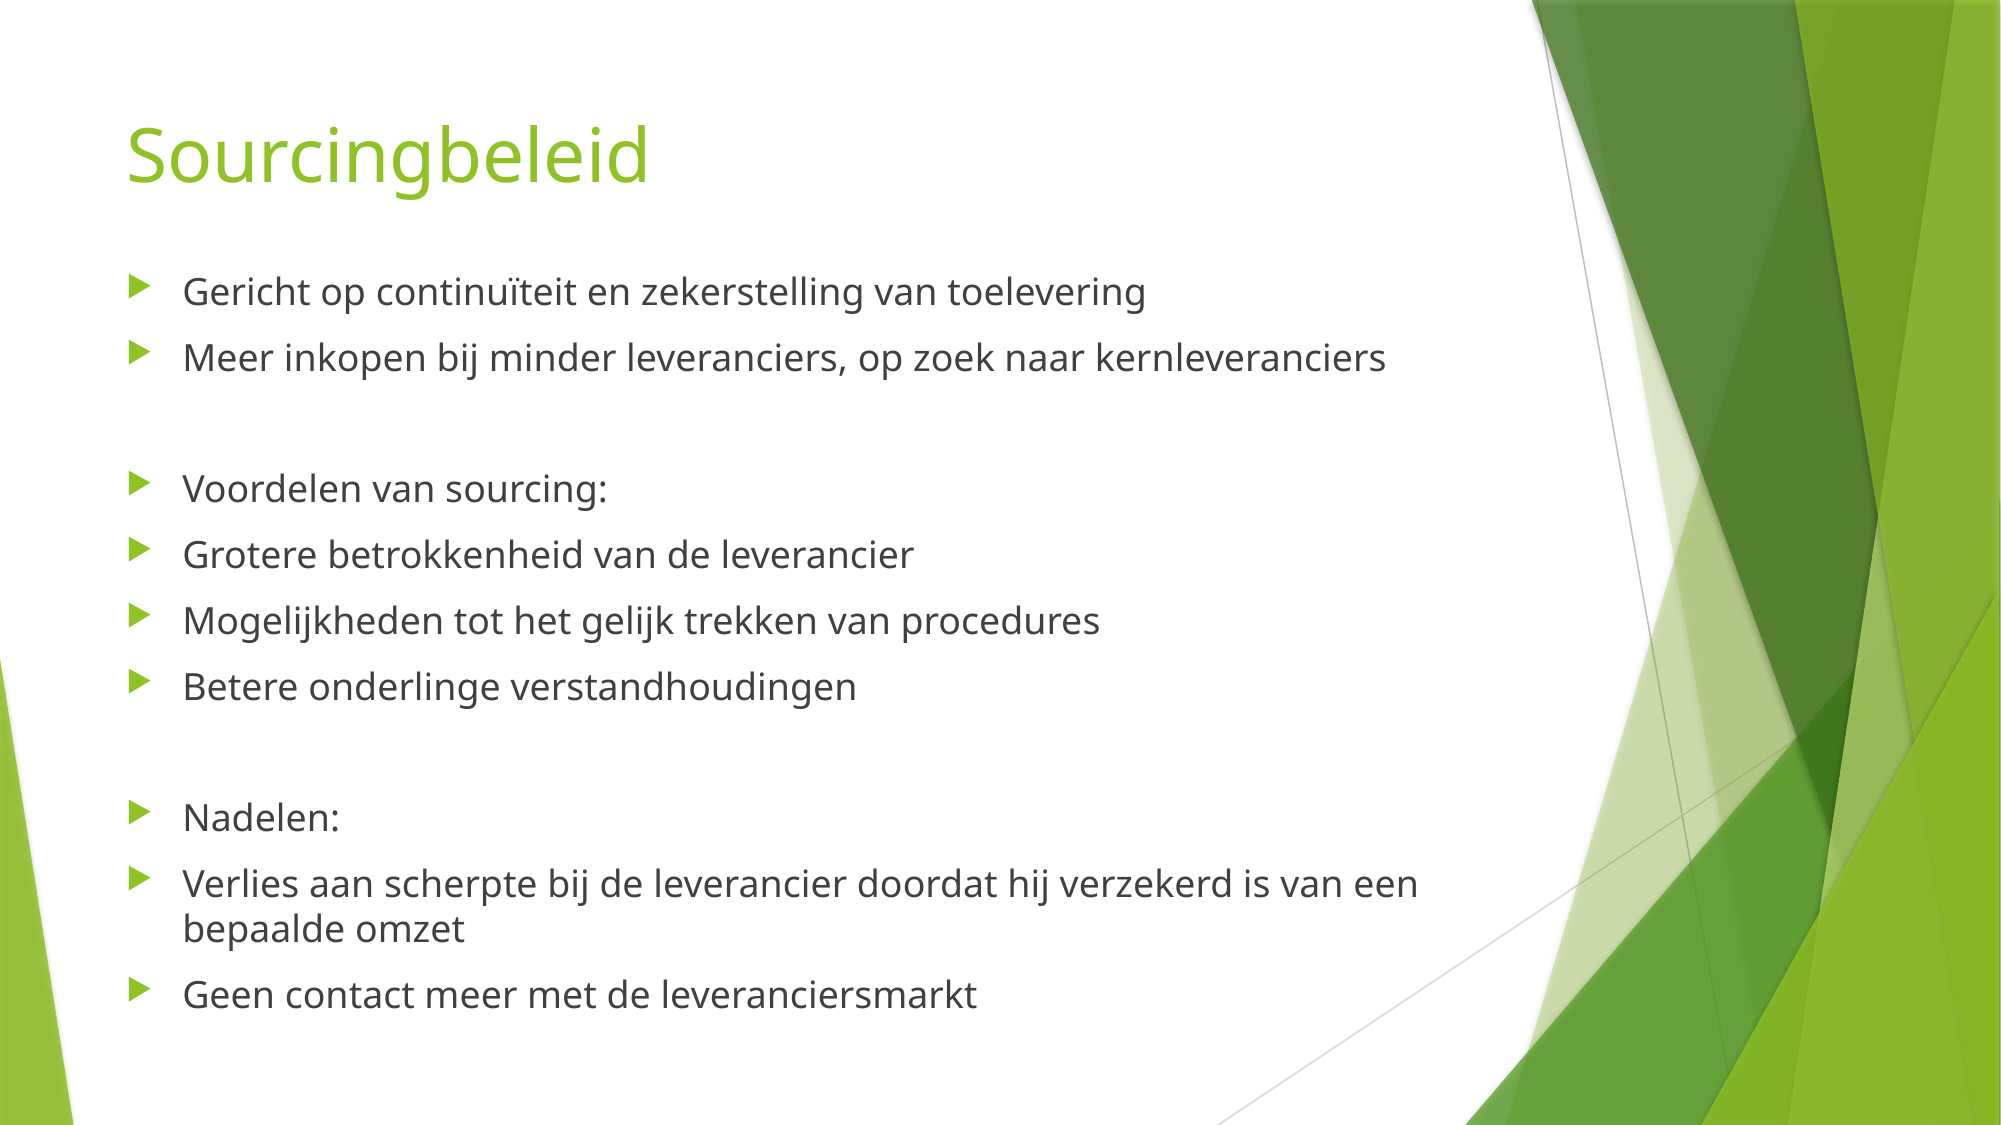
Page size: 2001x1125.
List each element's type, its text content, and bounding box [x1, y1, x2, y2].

list Gericht op continuïteit en zekerstelling van toelevering Meer inkopen bij minder leveranciers, op zoek naar kernleveranciers Voordelen van sourcing: Grotere betrokkenheid van de leverancier Mogelijkheden tot het gelijk trekken van procedures Betere onderlinge verstandhoudingen Nadelen: Verlies aan scherpte bij de leverancier doordat hij verzekerd is van een bepaalde omzet Geen contact meer met de leveranciersmarkt [111, 260, 1522, 1063]
title Sourcingbeleid [111, 99, 1522, 260]
